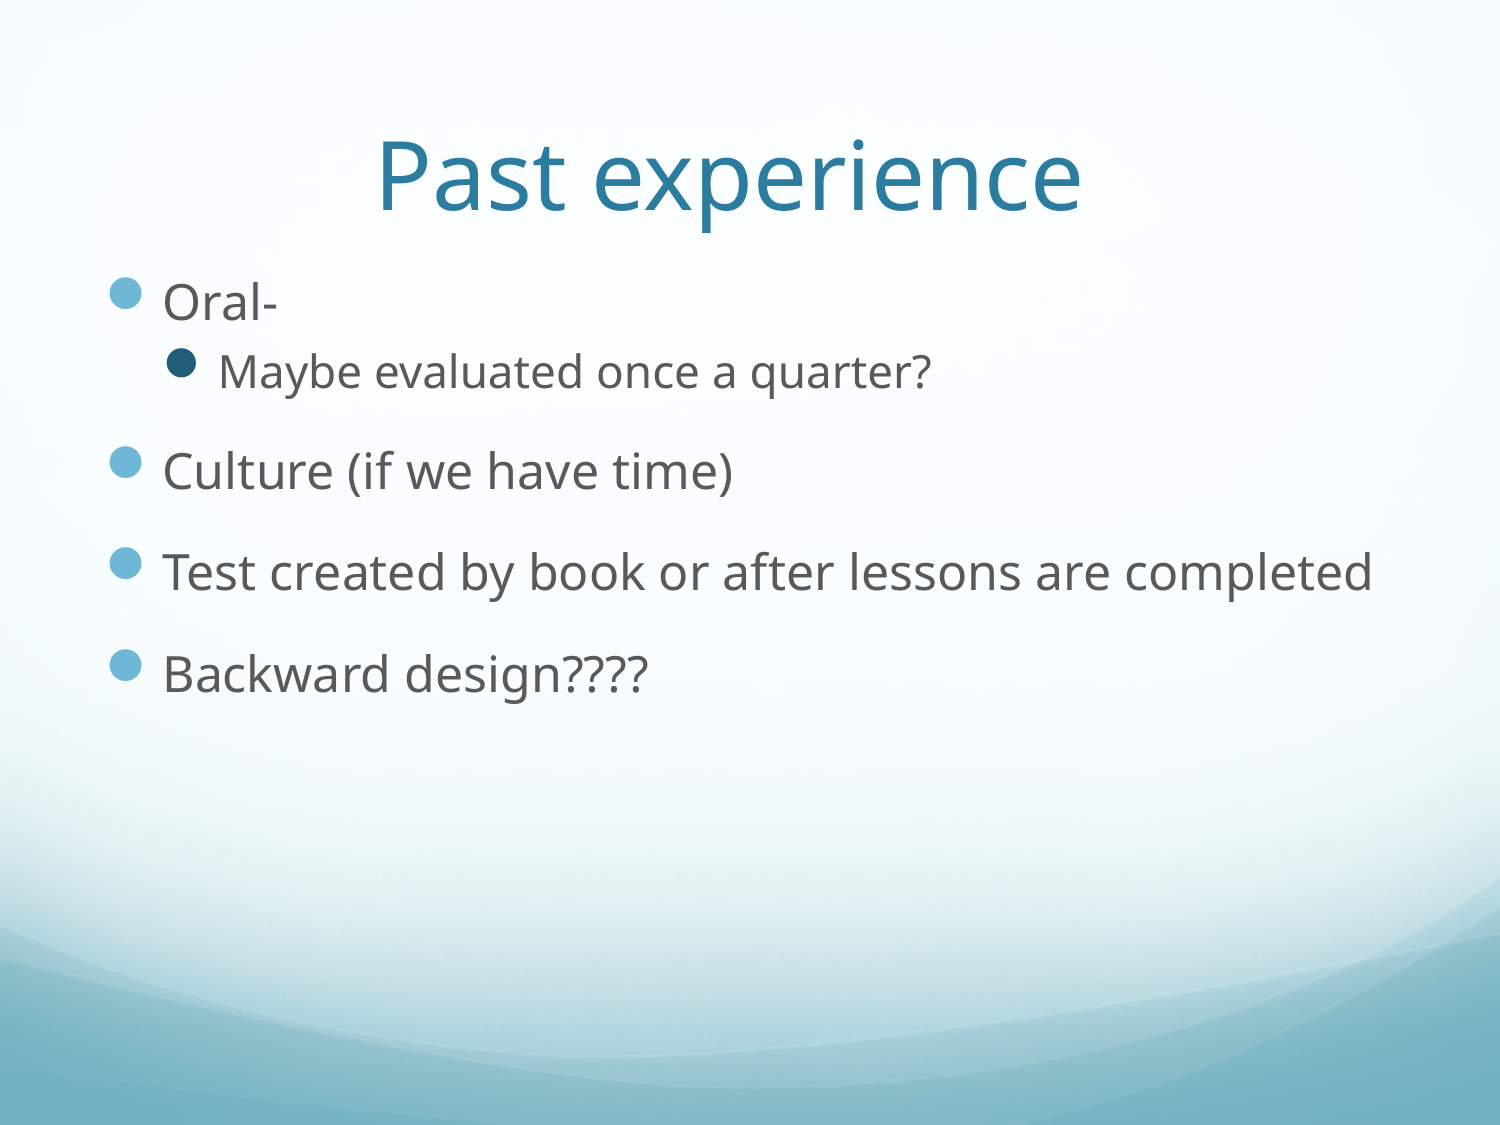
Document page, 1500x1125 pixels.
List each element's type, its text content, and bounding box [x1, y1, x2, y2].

list Oral- Maybe evaluated once a quarter? Culture (if we have time) Test created by book or after lessons are completed Backward design???? [90, 262, 1410, 975]
title Past experience [90, 17, 1410, 237]
